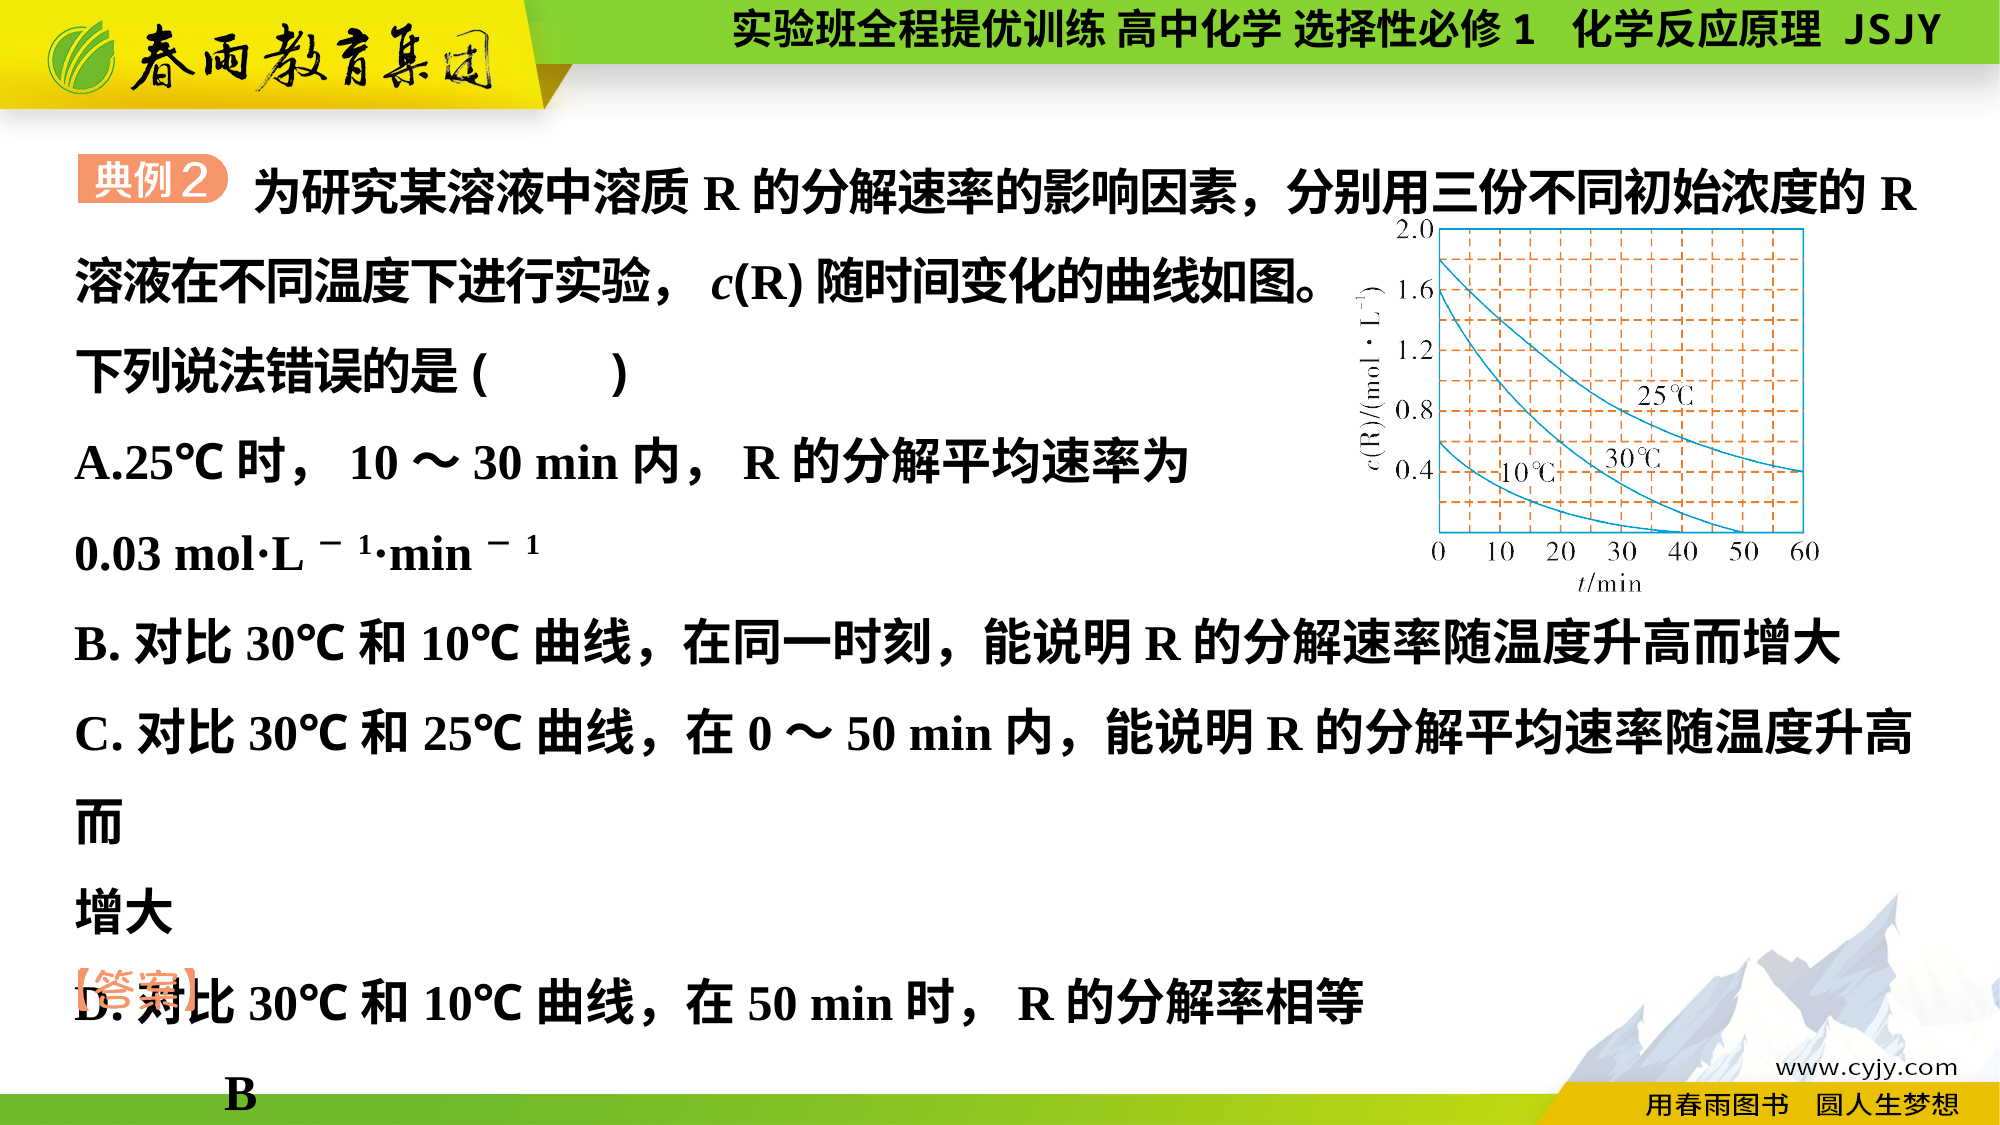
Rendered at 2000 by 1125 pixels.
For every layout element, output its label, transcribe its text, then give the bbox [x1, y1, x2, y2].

list 为研究某溶液中溶质R的分解速率的影响因素，分别用三份不同初始浓度的R溶液在不同温度下进行实验，c(R)随时间变化的曲线如图。 下列说法错误的是( ) A.25℃时，10～30 min内，R的分解平均速率为 0.03 mol·L－1·min－1 B.对比30℃和10℃曲线，在同一时刻，能说明R的分解速率随温度升高而增大 C.对比30℃和25℃曲线，在0～50 min内，能说明R的分解平均速率随温度升高而 增大 D.对比30℃和10℃曲线，在50 min时，R的分解率相等 B [59, 122, 1944, 1047]
picture [0, 0, 2000, 1125]
